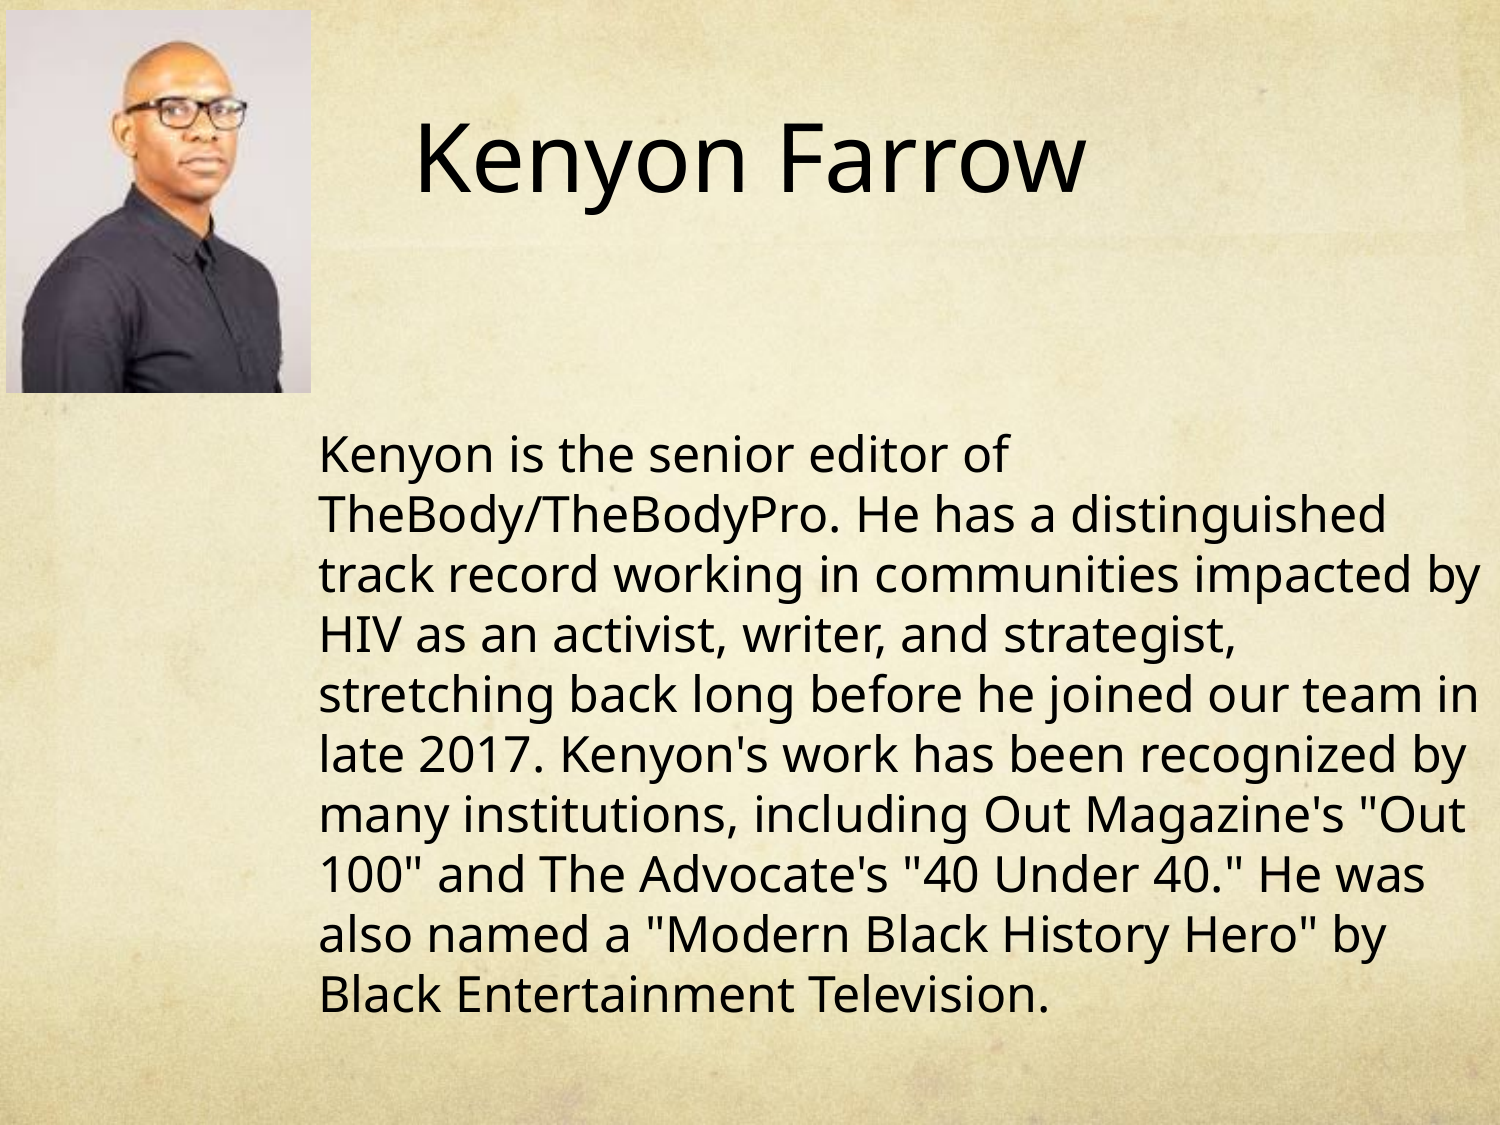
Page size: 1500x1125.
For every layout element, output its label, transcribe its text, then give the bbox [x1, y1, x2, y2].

list Kenyon is the senior editor of TheBody/TheBodyPro. He has a distinguished track record working in communities impacted by HIV as an activist, writer, and strategist, stretching back long before he joined our team in late 2017. Kenyon's work has been recognized by many institutions, including Out Magazine's "Out 100" and The Advocate's "40 Under 40." He was also named a "Modern Black History Hero" by Black Entertainment Television. [300, 415, 1500, 1081]
title Kenyon Farrow [324, 82, 1350, 225]
picture [0, 0, 1500, 1125]
